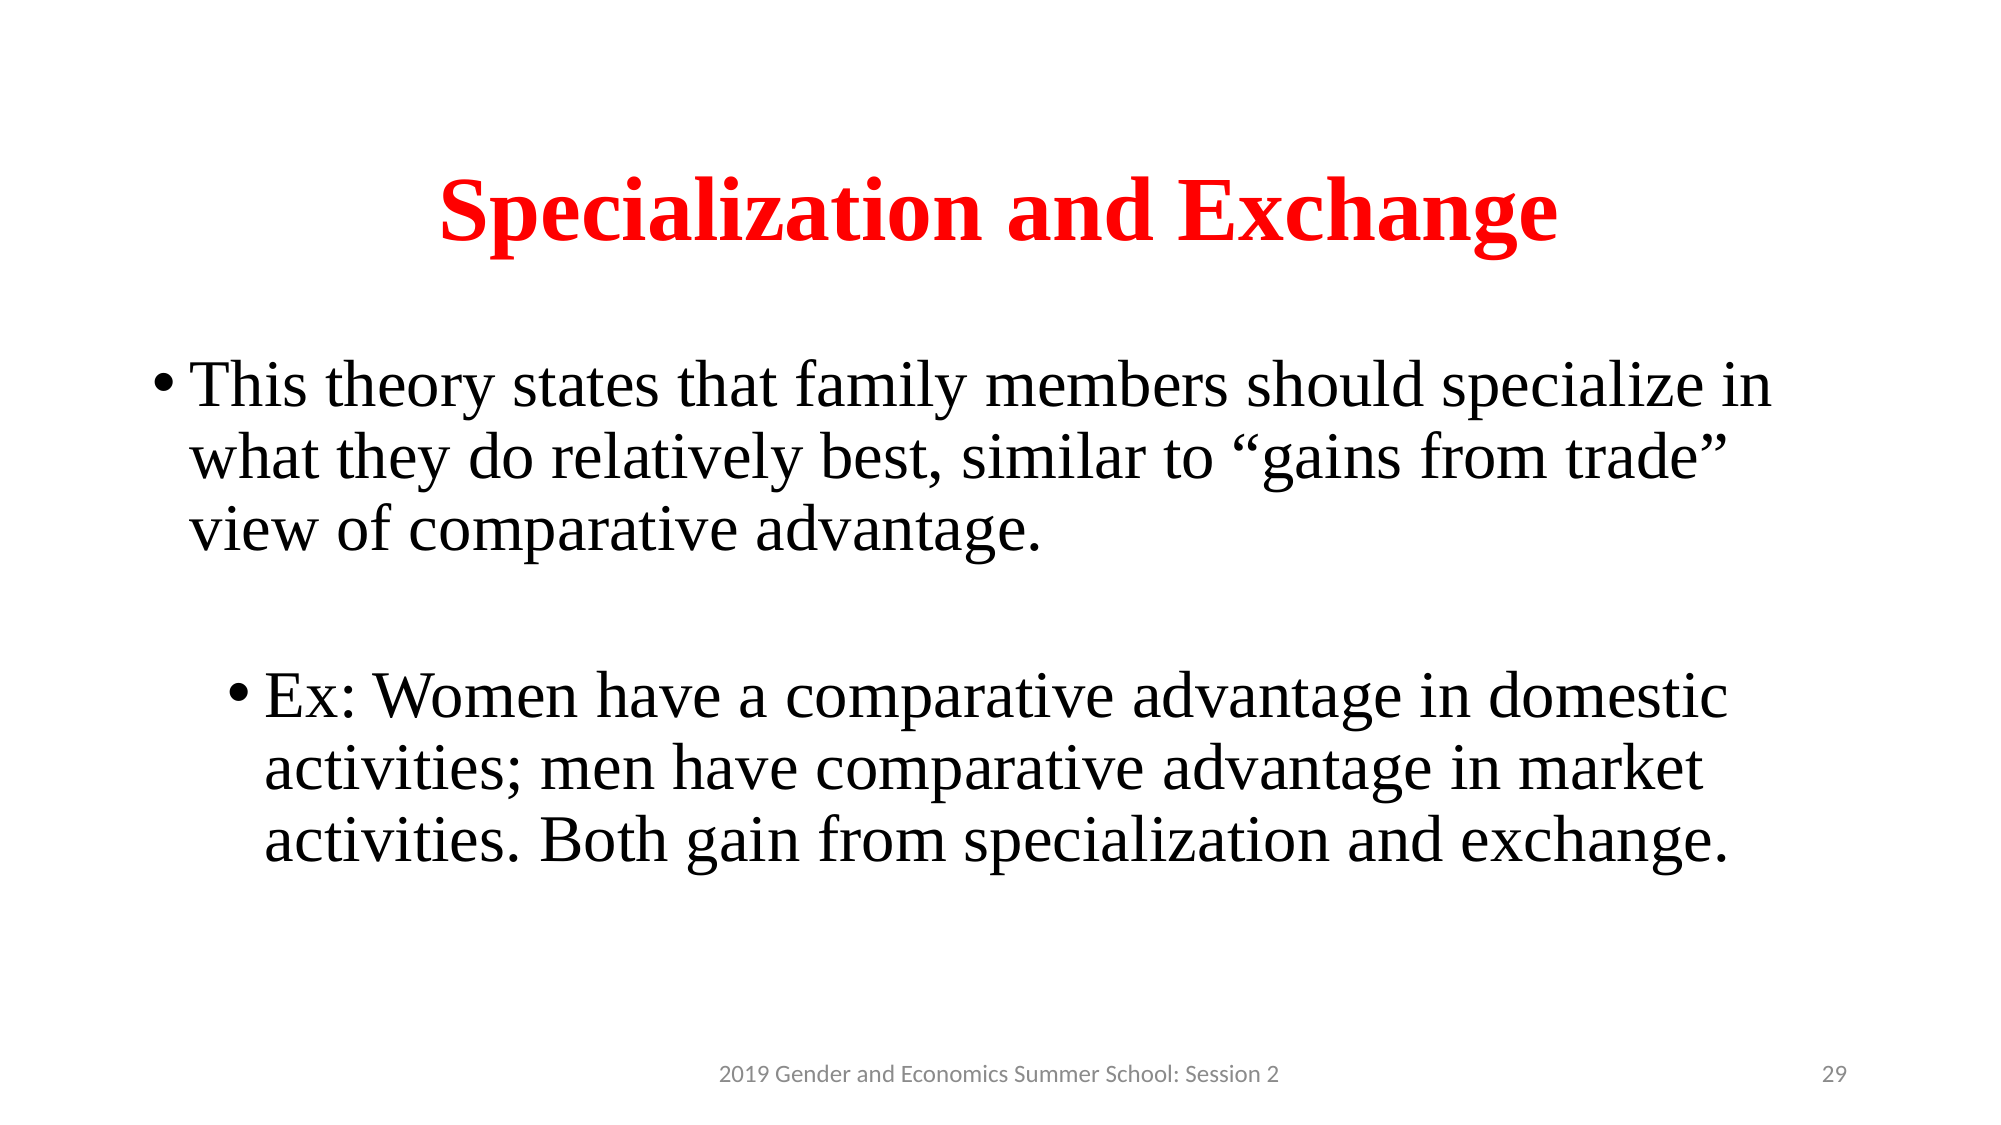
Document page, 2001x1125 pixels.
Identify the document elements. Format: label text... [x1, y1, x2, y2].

list This theory states that family members should specialize in what they do relatively best, similar to “gains from trade” view of comparative advantage. Ex: Women have a comparative advantage in domestic activities; men have comparative advantage in market activities. Both gain from specialization and exchange. [137, 341, 1863, 1014]
slide_number 29 [1412, 1042, 1863, 1103]
title Specialization and Exchange [137, 110, 1863, 313]
footer 2019 Gender and Economics Summer School: Session 2 [662, 1042, 1338, 1103]
